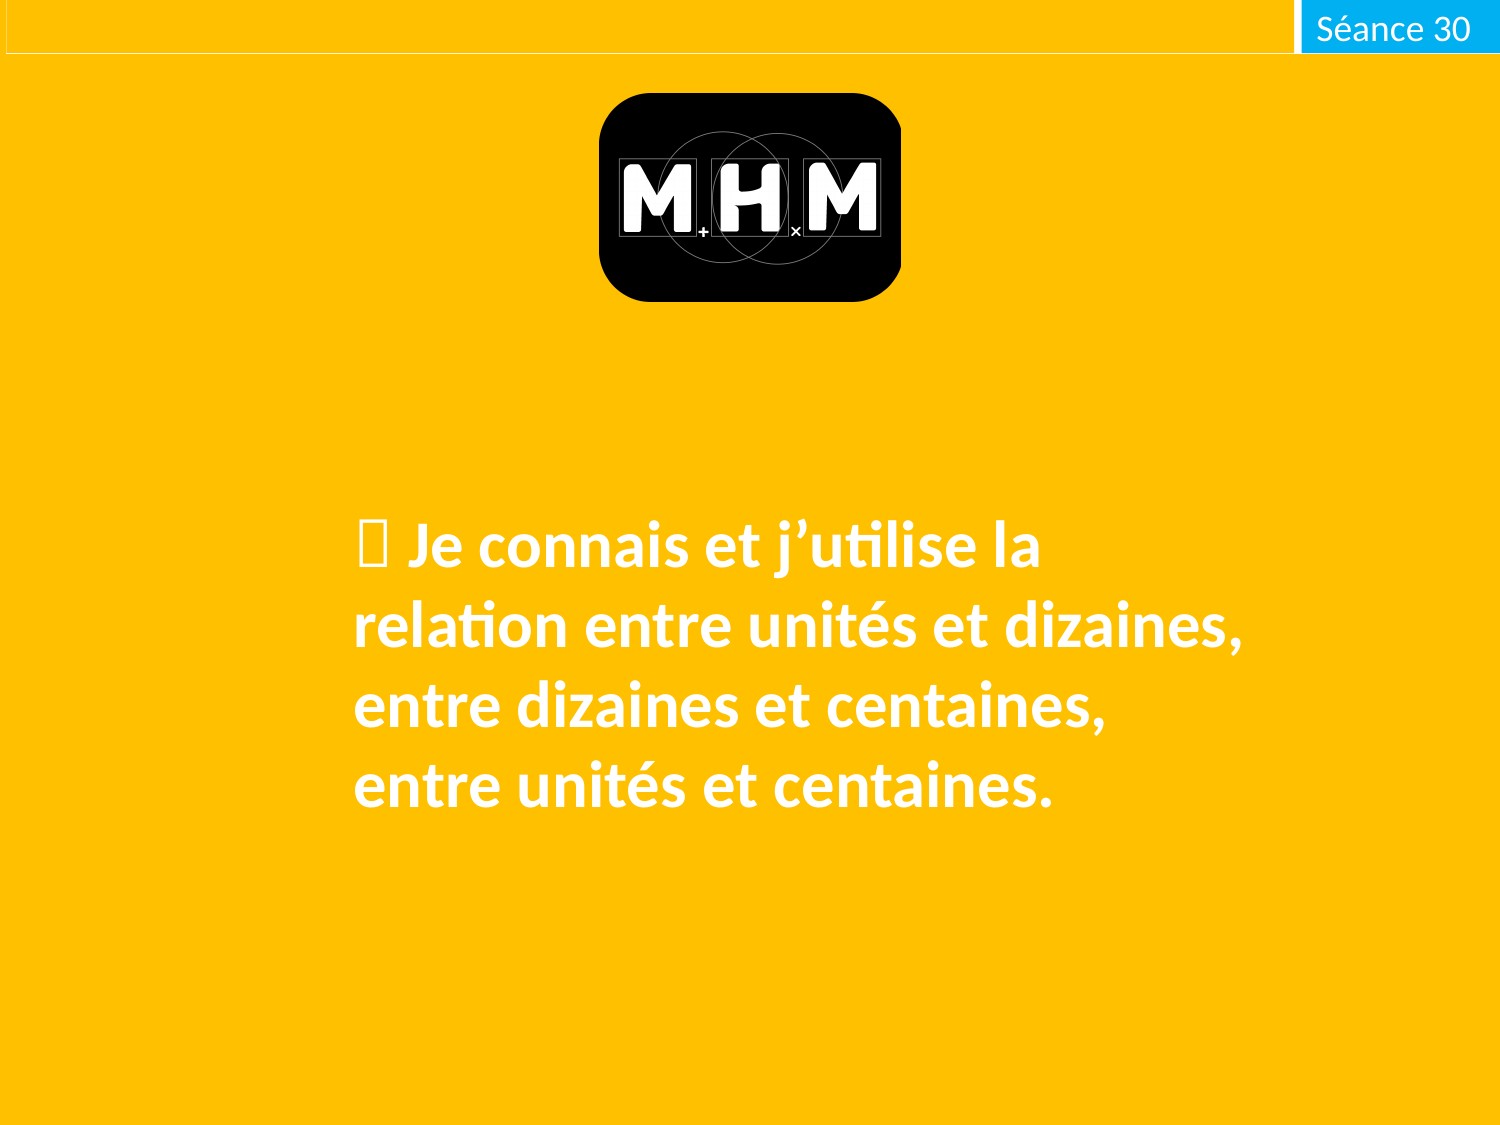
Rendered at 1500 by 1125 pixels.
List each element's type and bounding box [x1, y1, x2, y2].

text_box [0, 54, 1500, 1125]
